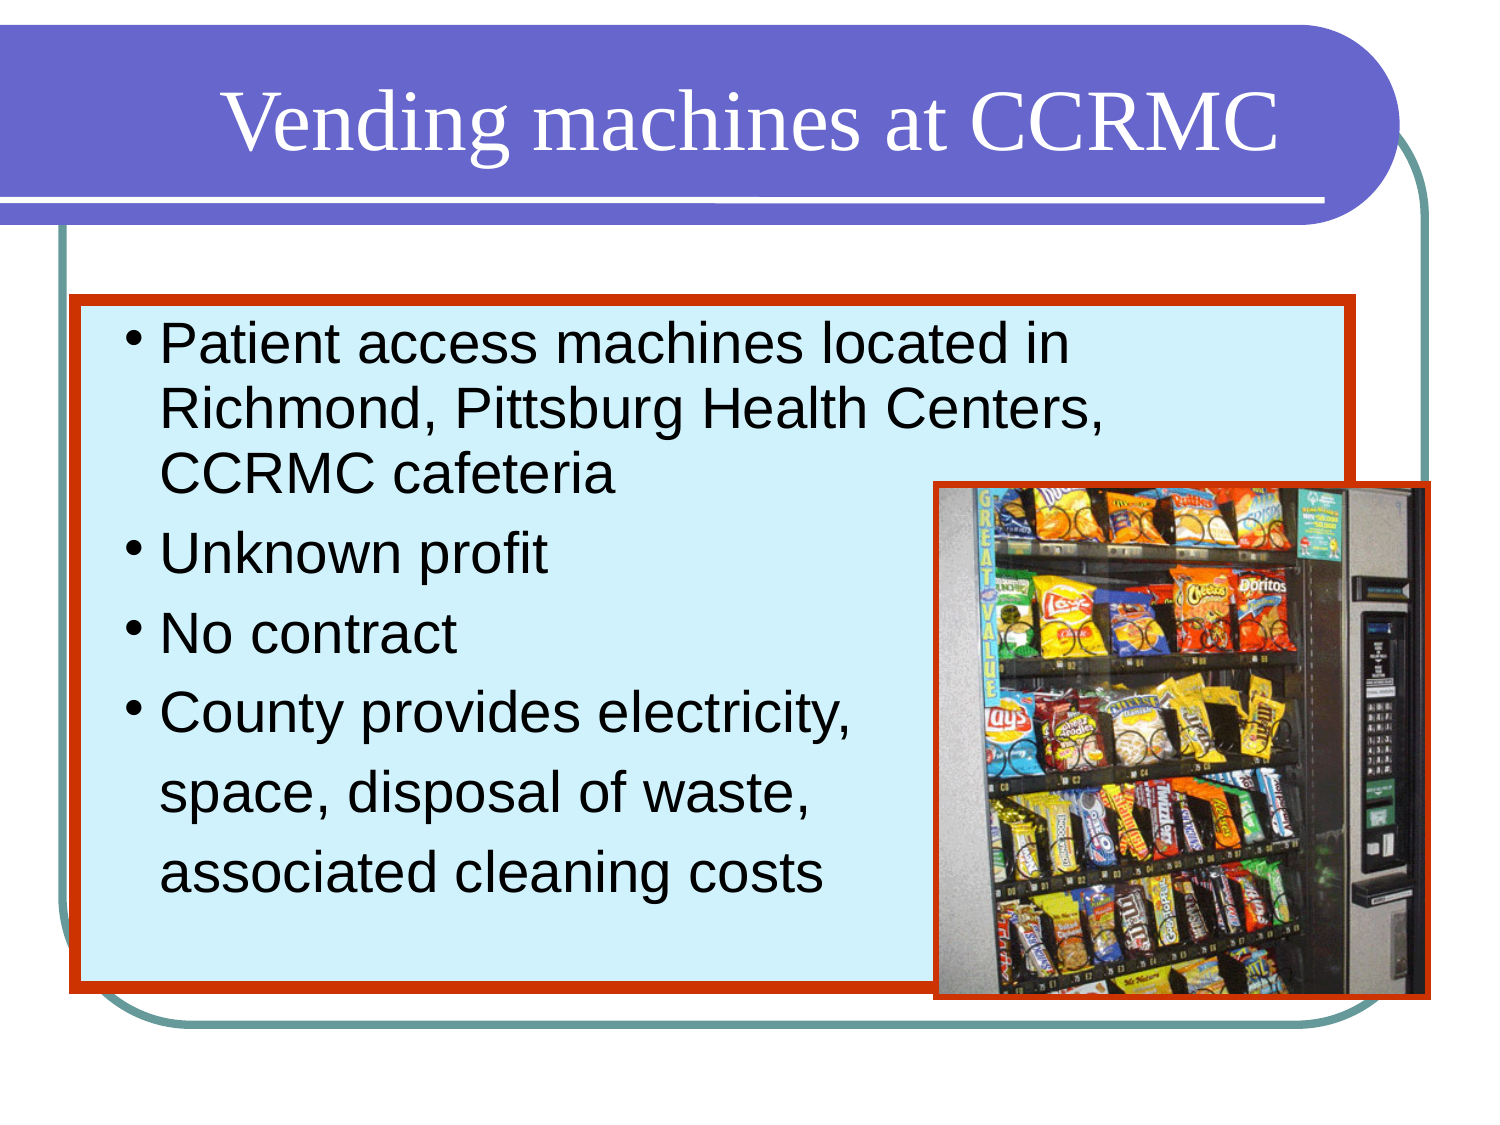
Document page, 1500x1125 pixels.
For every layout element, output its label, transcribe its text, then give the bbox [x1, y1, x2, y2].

text_box Vending machines at CCRMC [112, 24, 1388, 213]
text_box Patient access machines located in Richmond, Pittsburg Health Centers, CCRMC cafeteria Unknown profit No contract County provides electricity, space, disposal of waste, associated cleaning costs [74, 299, 1350, 988]
picture [938, 487, 1426, 994]
